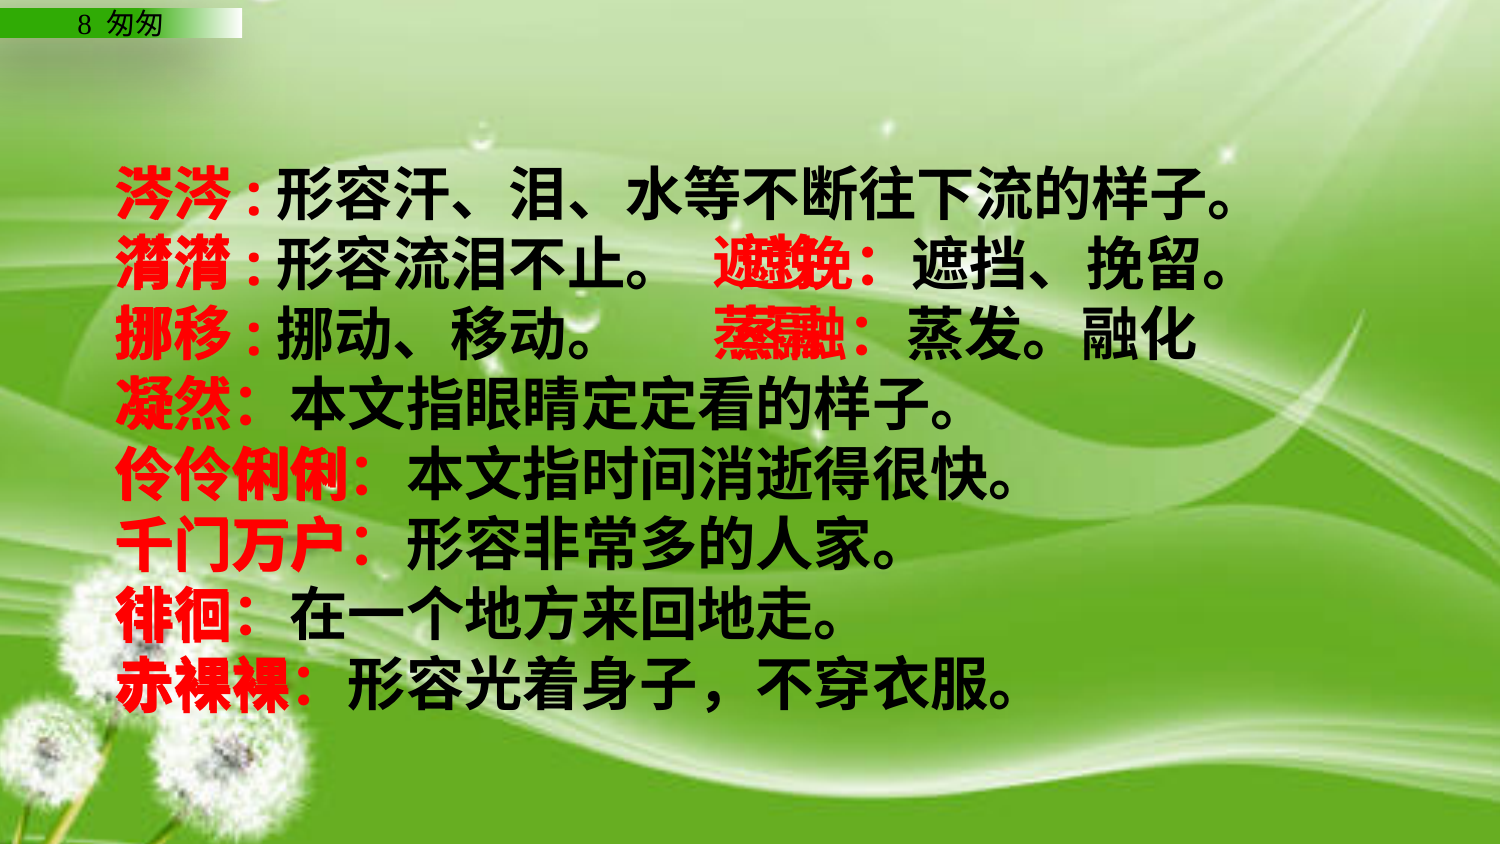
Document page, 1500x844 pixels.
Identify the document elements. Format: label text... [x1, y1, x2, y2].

text_box 蒸融 [697, 288, 844, 374]
text_box 遮挽 [697, 217, 844, 288]
text_box 徘徊 [101, 572, 248, 643]
text_box 千门万户 [101, 501, 365, 587]
text_box 赤裸裸 [101, 643, 307, 728]
text_box 涔涔:形容汗、泪、水等不断往下流的样子。 潸潸:形容流泪不止。 遮挽：遮挡、挽留。 挪移:挪动、移动。 蒸融：蒸发。融化 凝然：本文指眼睛定定看的样子。 伶伶俐俐：本文指时间消逝得很快。 千门万户：形容非常多的人家。 徘徊：在一个地方来回地走。 赤裸裸：形容光着身子，不穿衣服。 [248, 150, 1399, 725]
picture [0, 0, 1500, 844]
text_box 挪移 [101, 288, 248, 359]
text_box 潸潸 [101, 217, 248, 288]
text_box 涔涔 [101, 150, 248, 217]
text_box 凝然 [101, 359, 248, 430]
text_box 伶伶俐俐 [101, 430, 365, 501]
